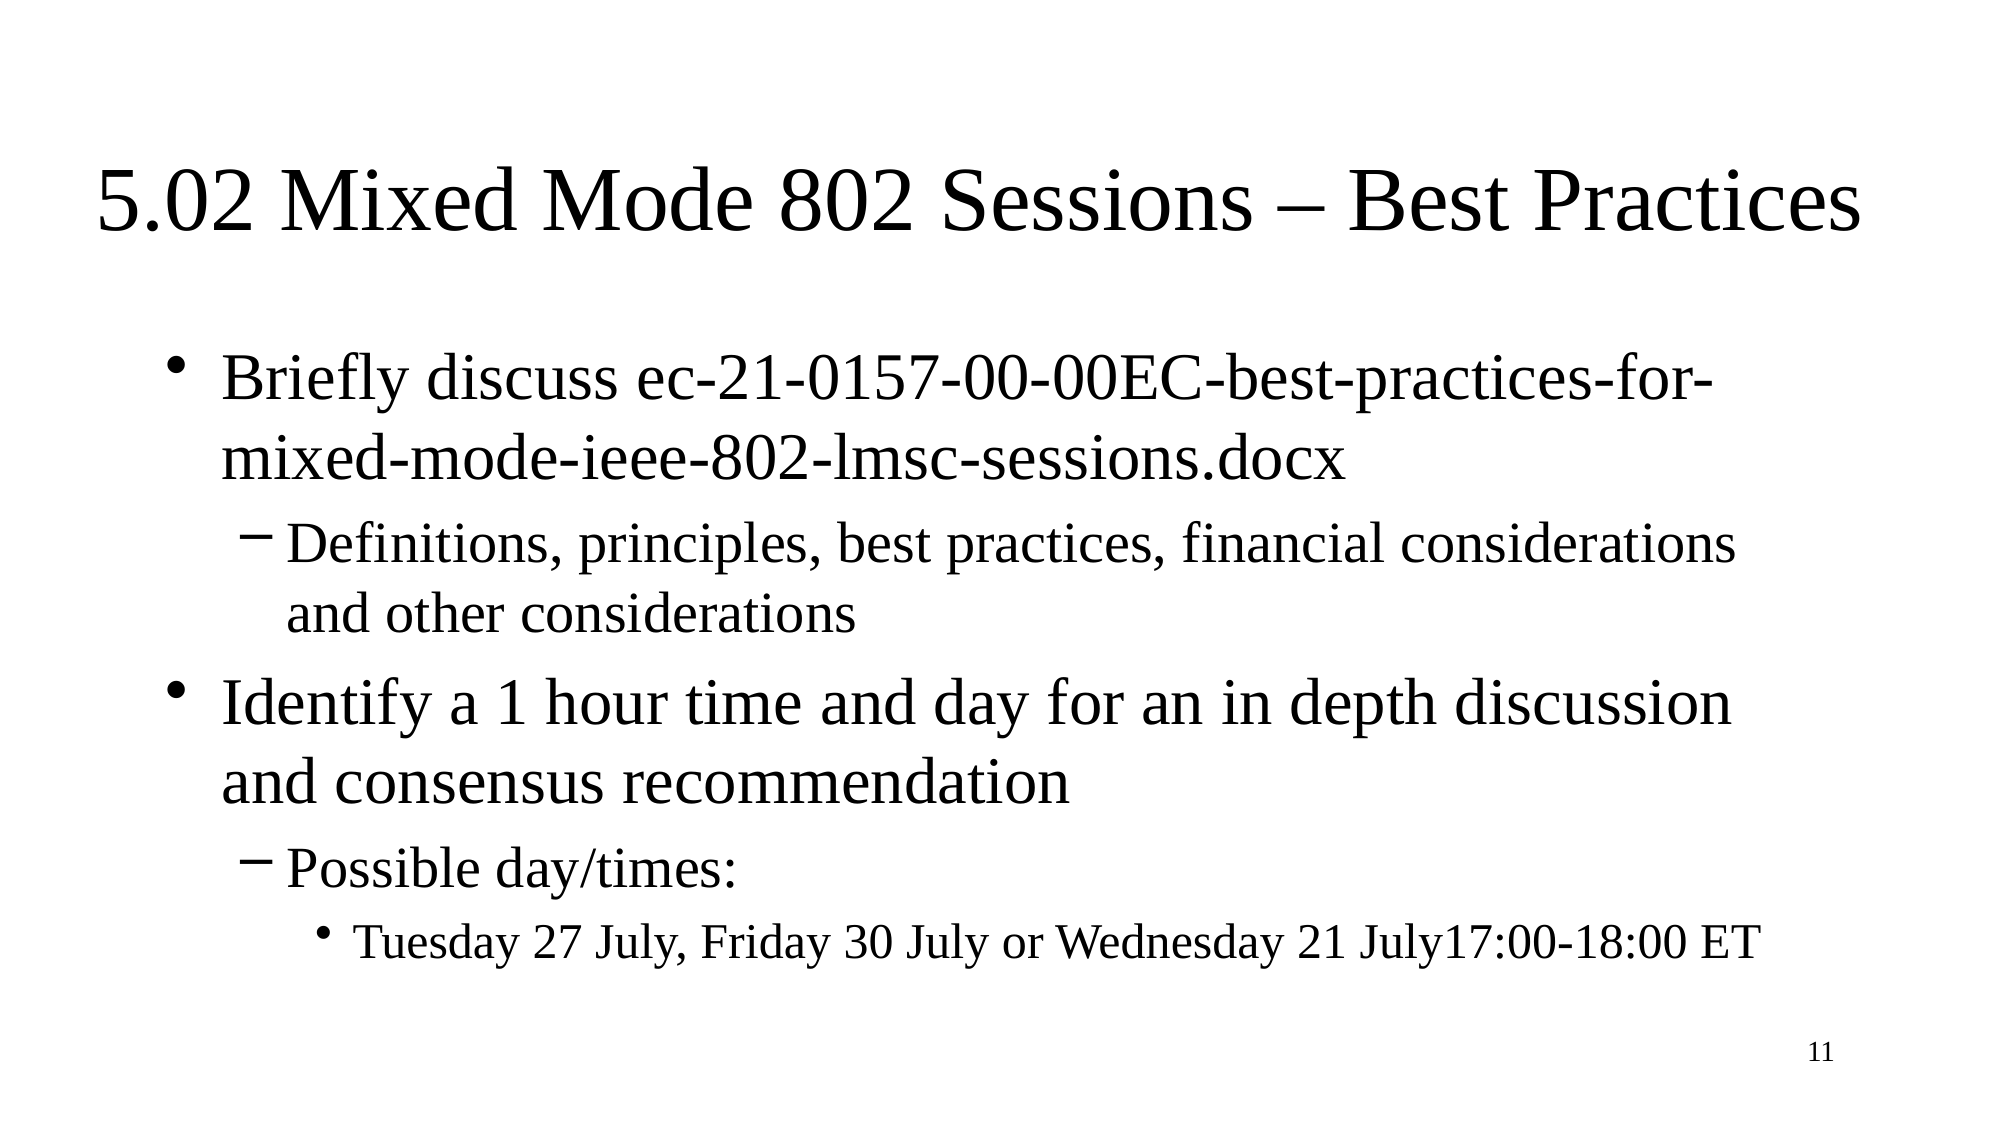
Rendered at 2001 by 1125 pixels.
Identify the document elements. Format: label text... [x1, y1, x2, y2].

slide_number 11 [1433, 1024, 1851, 1101]
list Briefly discuss ec-21-0157-00-00EC-best-practices-for-mixed-mode-ieee-802-lmsc-sessions.docx Definitions, principles, best practices, financial considerations and other considerations Identify a 1 hour time and day for an in depth discussion and consensus recommendation Possible day/times: Tuesday 27 July, Friday 30 July or Wednesday 21 July17:00-18:00 ET [149, 324, 1851, 1001]
title 5.02 Mixed Mode 802 Sessions – Best Practices [74, 99, 1888, 288]
